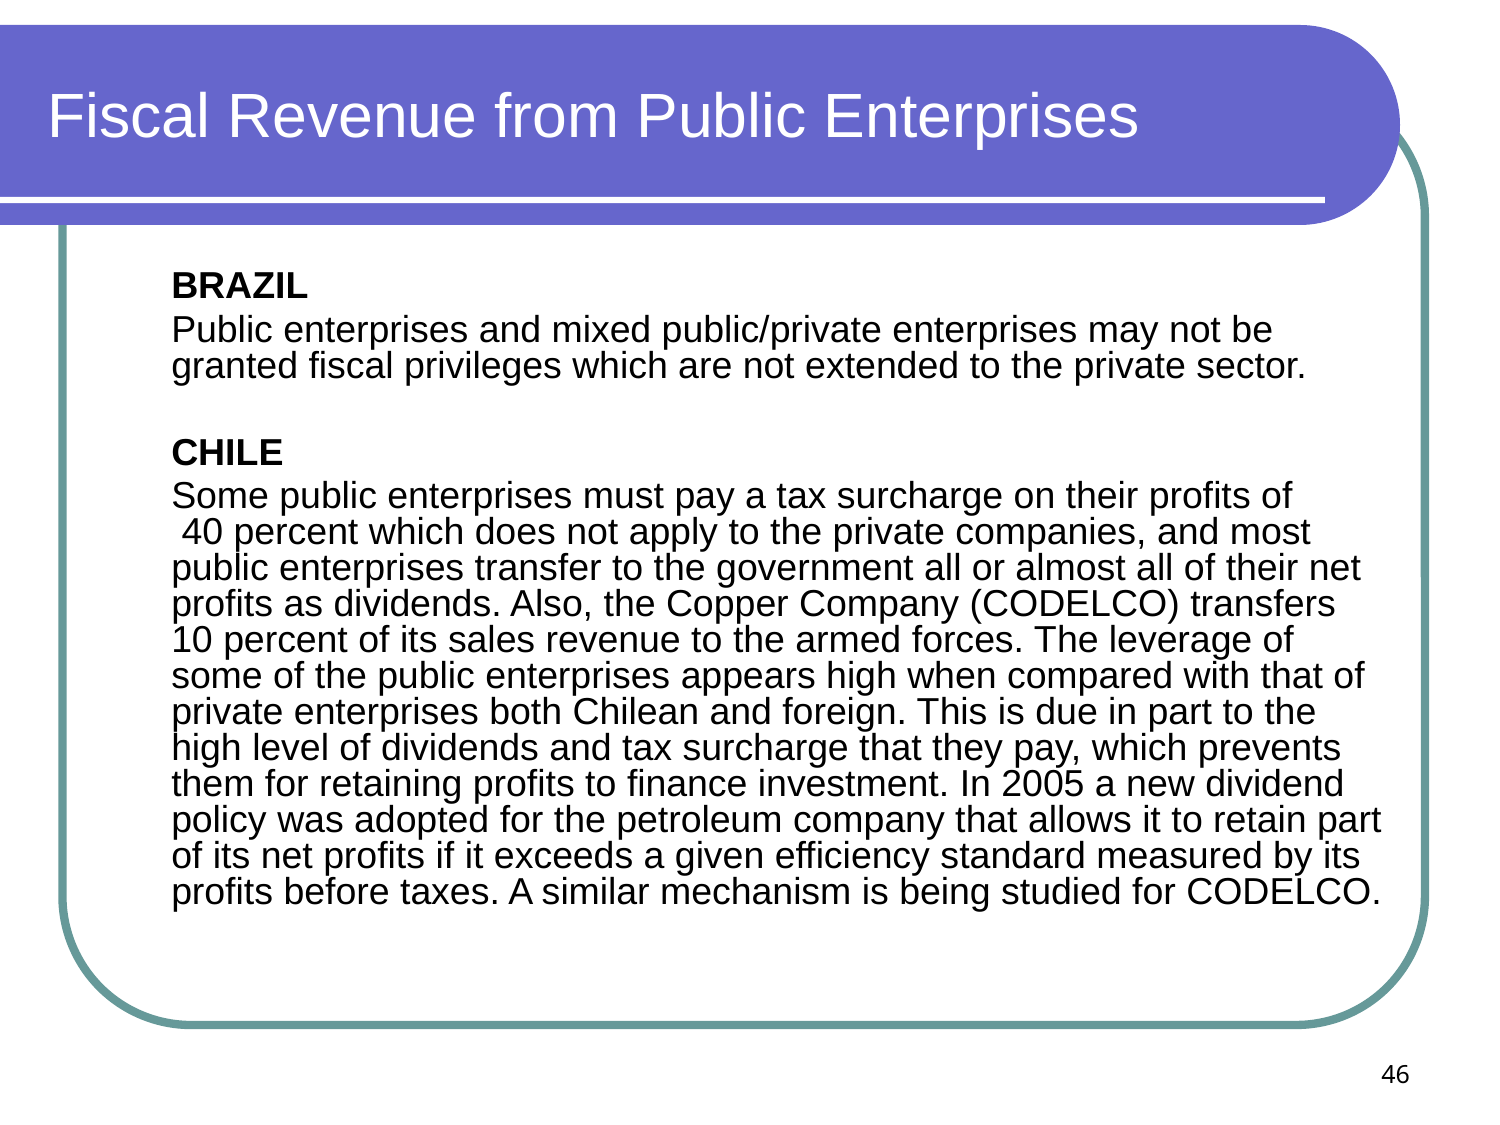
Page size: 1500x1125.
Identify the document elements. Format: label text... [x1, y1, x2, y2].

title Fiscal Revenue from Public Enterprises [31, 37, 1348, 188]
list BRAZIL Public enterprises and mixed public/private enterprises may not be granted fiscal privileges which are not extended to the private sector. CHILE Some public enterprises must pay a tax surcharge on their profits of 40 percent which does not apply to the private companies, and most public enterprises transfer to the government all or almost all of their net profits as dividends. Also, the Copper Company (CODELCO) transfers 10 percent of its sales revenue to the armed forces. The leverage of some of the public enterprises appears high when compared with that of private enterprises both Chilean and foreign. This is due in part to the high level of dividends and tax surcharge that they pay, which prevents them for retaining profits to finance investment. In 2005 a new dividend policy was adopted for the petroleum company that allows it to retain part of its net profits if it exceeds a given efficiency standard measured by its profits before taxes. A similar mechanism is being studied for CODELCO. [99, 262, 1401, 988]
slide_number 46 [1074, 1024, 1426, 1101]
